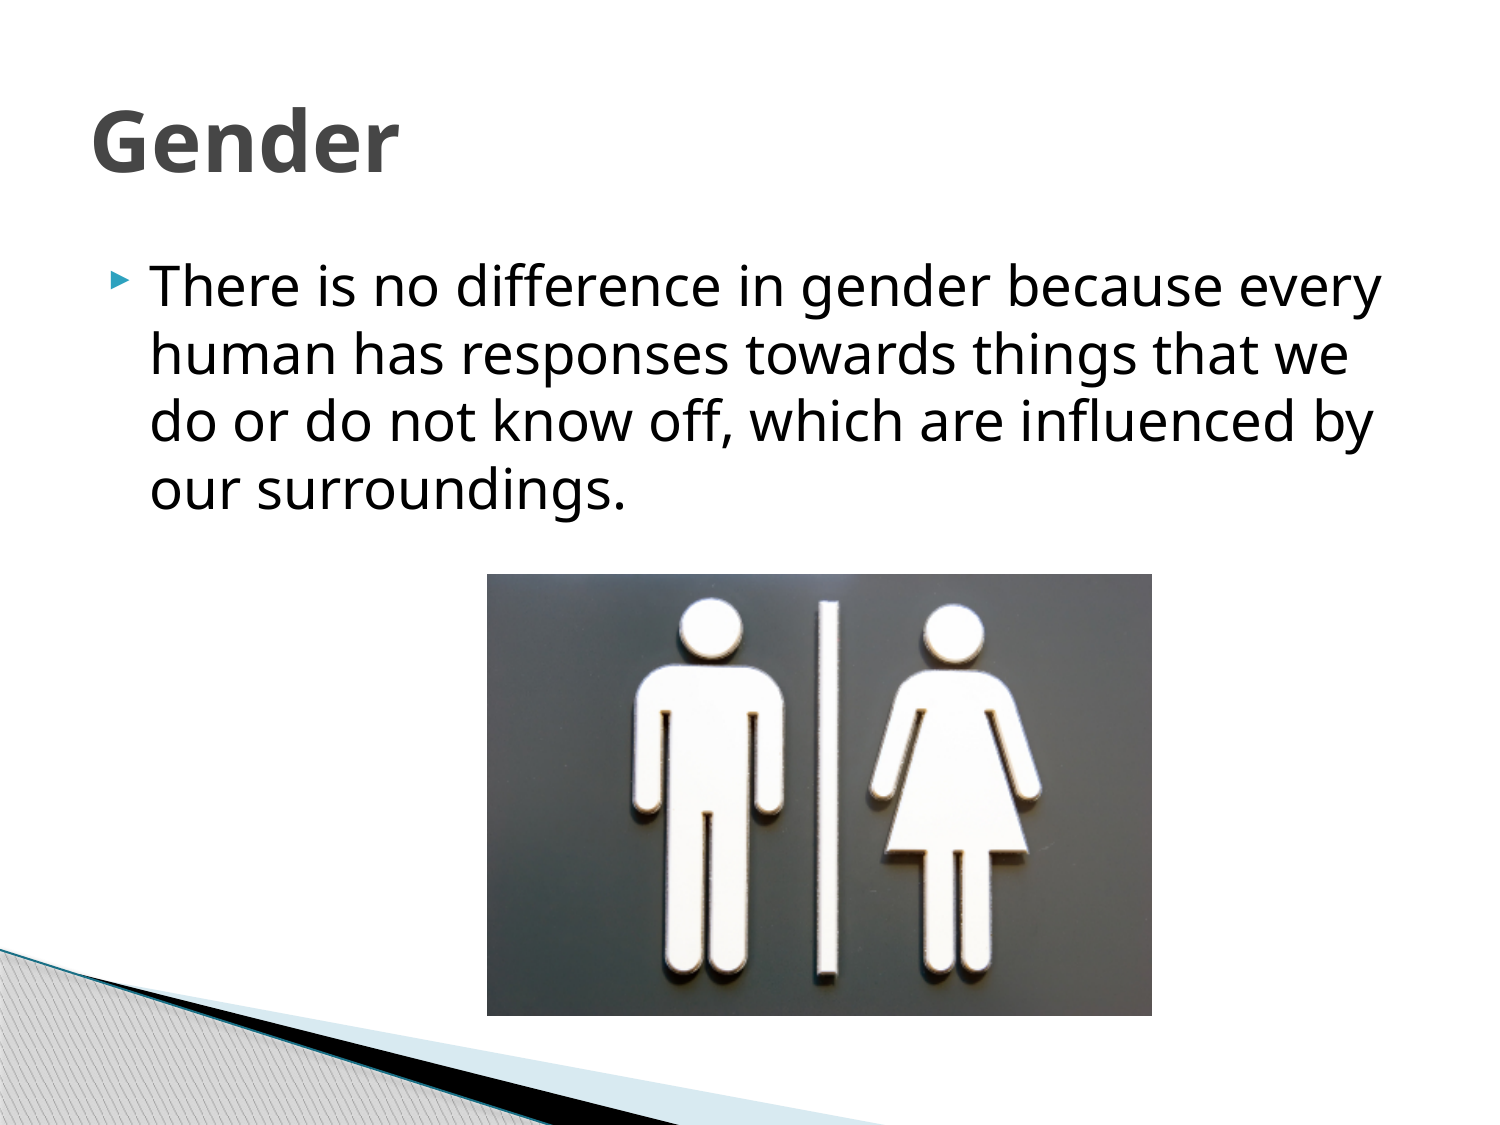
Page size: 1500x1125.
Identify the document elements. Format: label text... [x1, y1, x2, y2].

picture [487, 574, 1152, 1016]
title Gender [75, 45, 1425, 233]
list There is no difference in gender because every human has responses towards things that we do or do not know off, which are influenced by our surroundings. [75, 243, 1425, 986]
